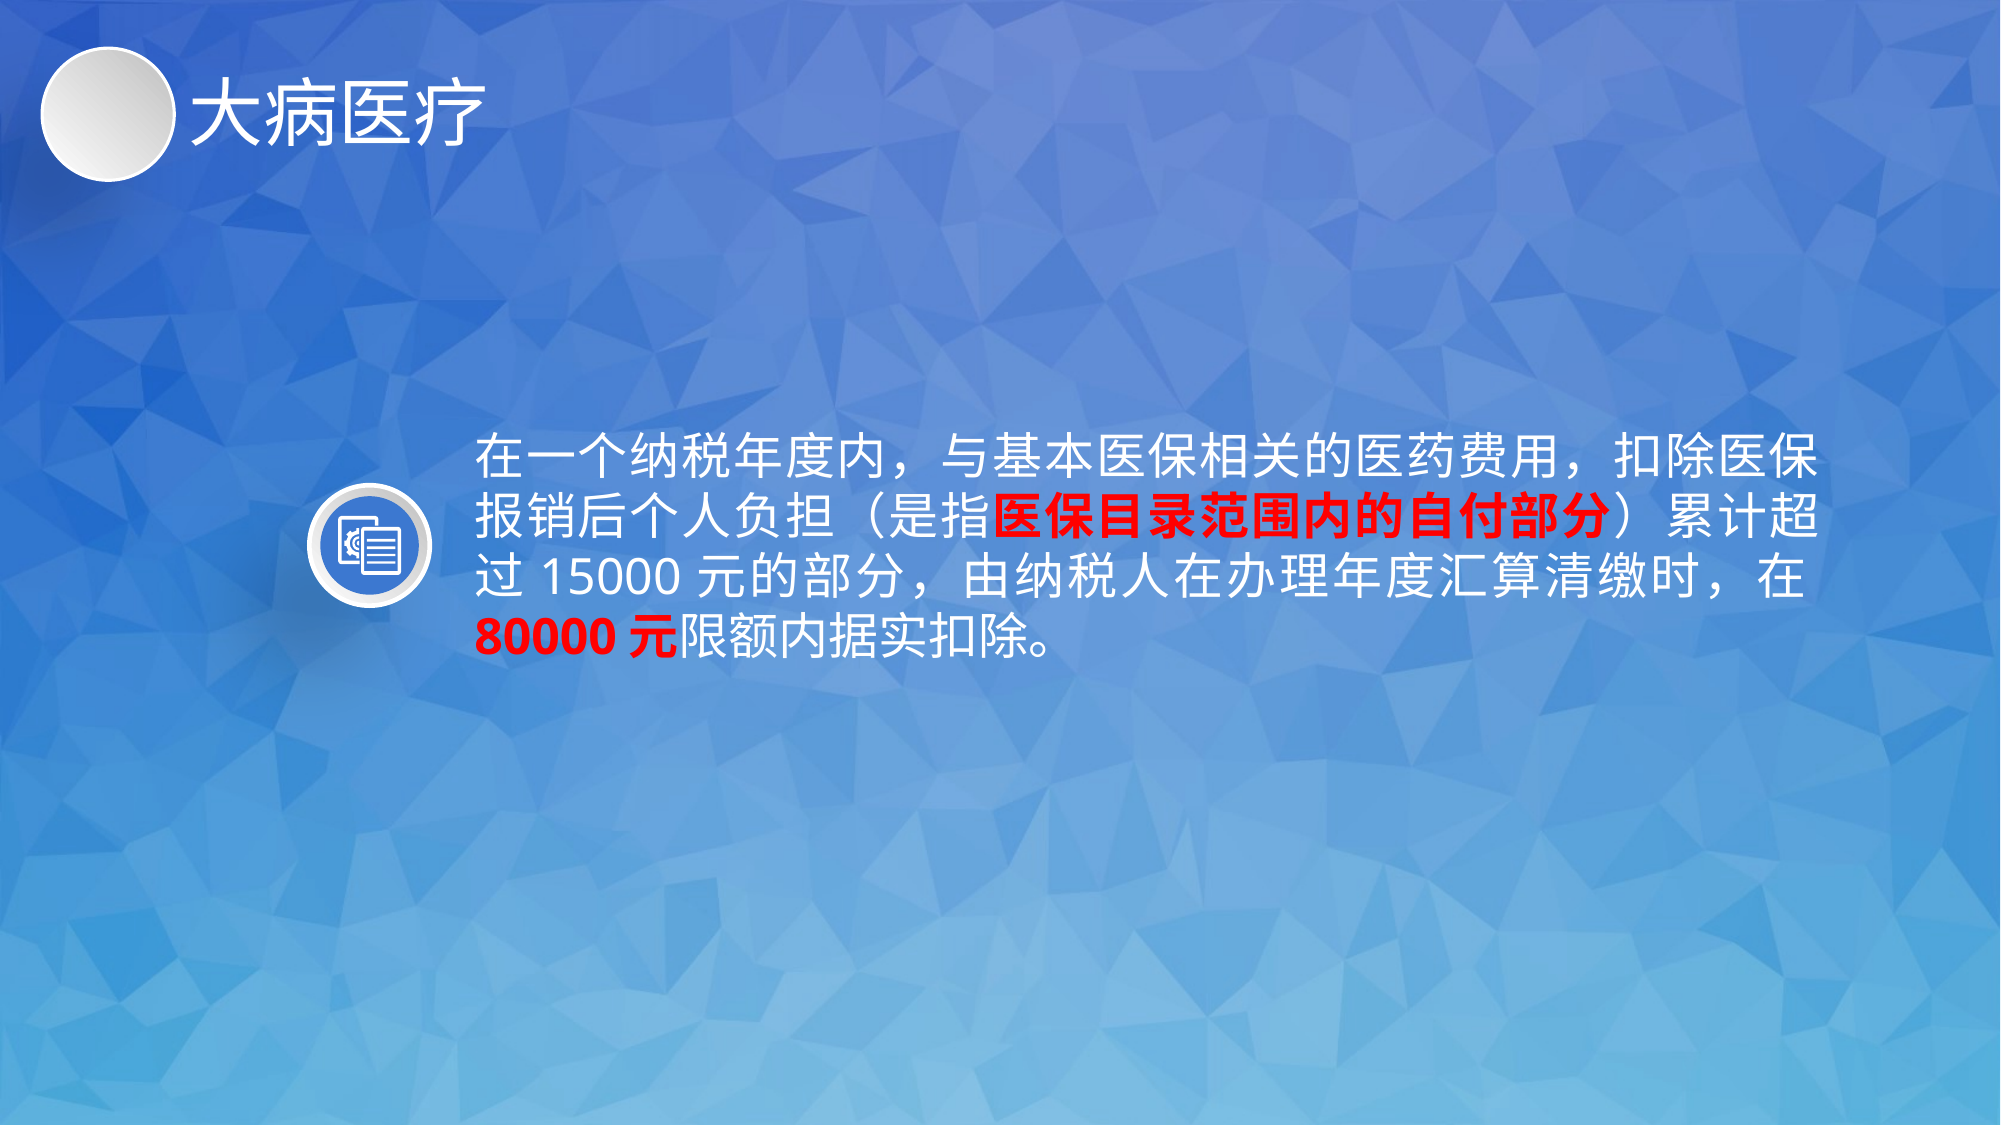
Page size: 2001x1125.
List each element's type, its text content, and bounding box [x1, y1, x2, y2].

text_box 大病医疗 [174, 67, 520, 161]
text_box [309, 485, 430, 606]
text_box 在一个纳税年度内，与基本医保相关的医药费用，扣除医保报销后个人负担（是指医保目录范围内的自付部分）累计超过15000元的部分，由纳税人在办理年度汇算清缴时，在80000元限额内据实扣除。 [459, 416, 1834, 672]
text_box [41, 47, 176, 182]
picture [0, 0, 2001, 1125]
